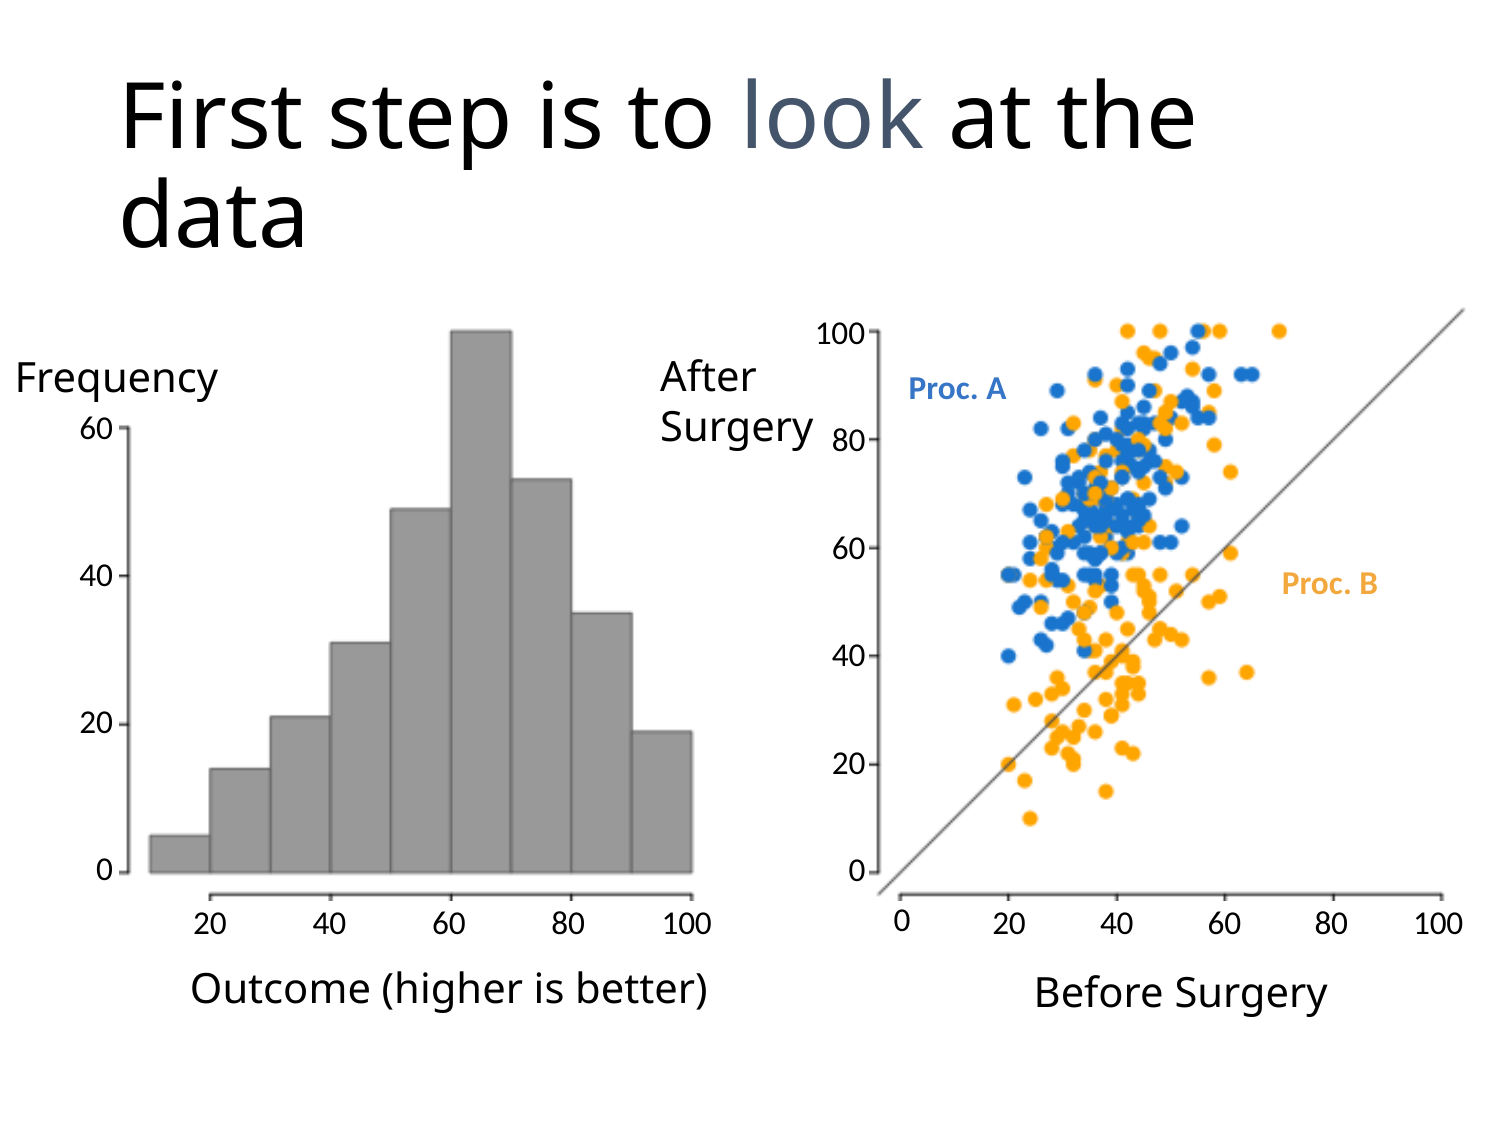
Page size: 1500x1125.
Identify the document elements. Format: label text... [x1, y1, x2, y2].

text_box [657, 300, 1480, 1024]
title First step is to look at the data [103, 59, 1397, 278]
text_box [12, 300, 657, 1021]
